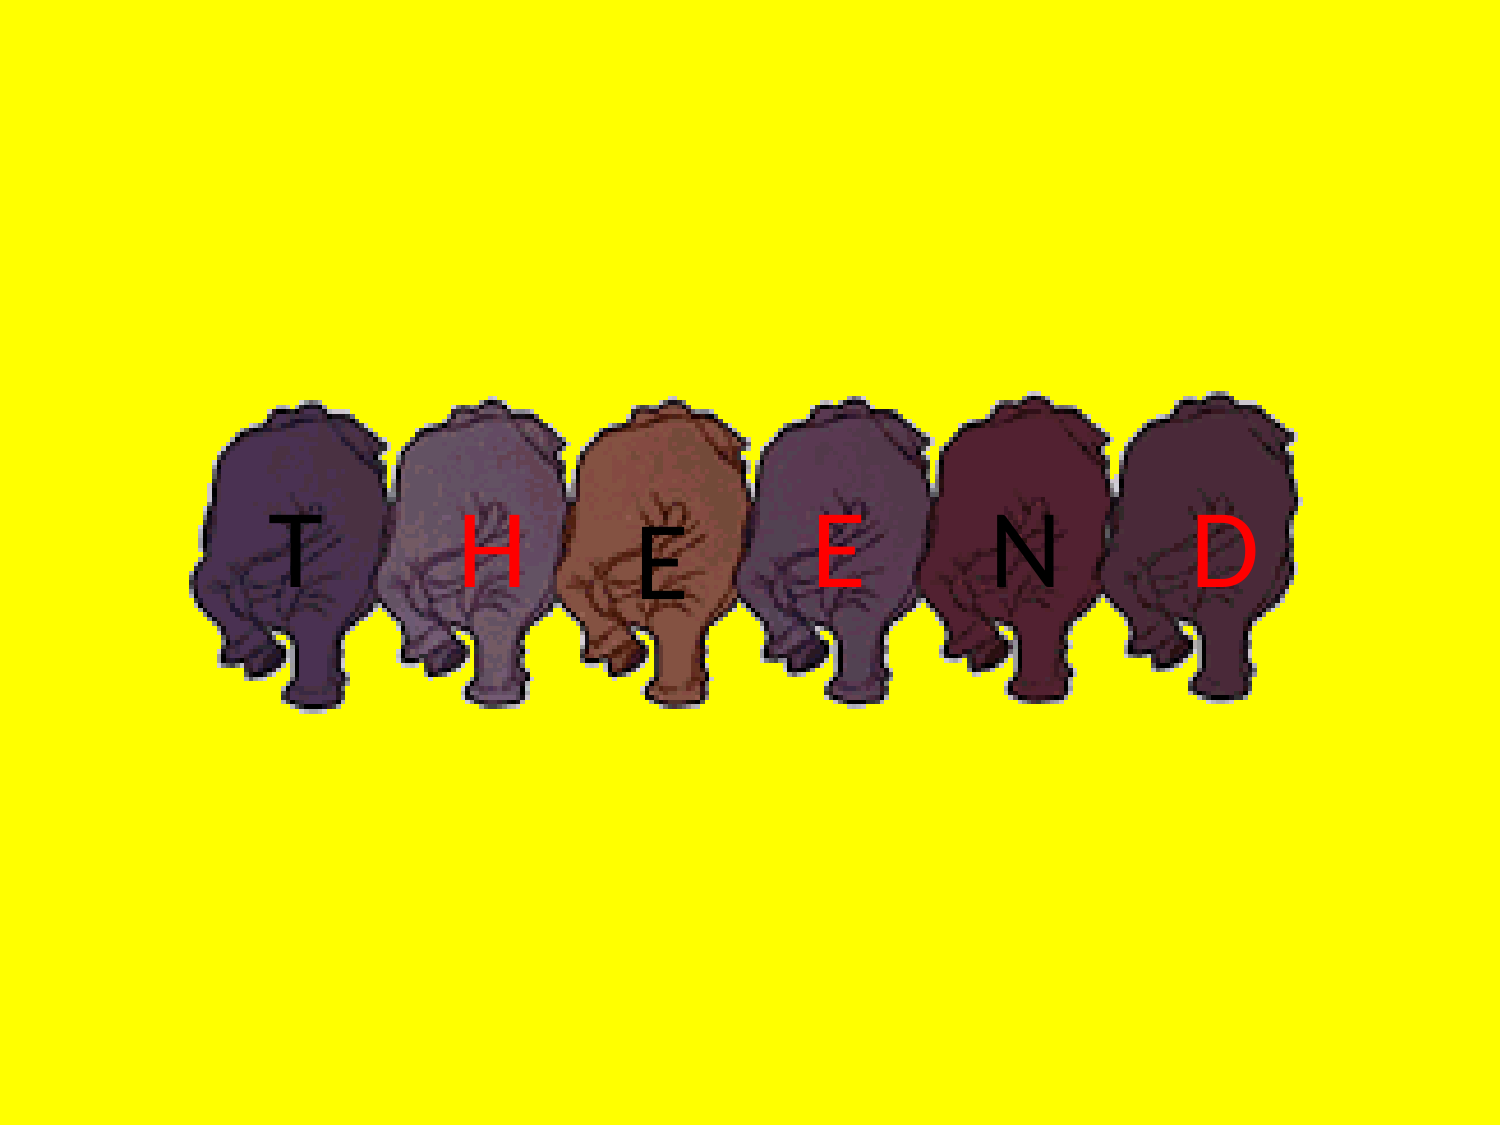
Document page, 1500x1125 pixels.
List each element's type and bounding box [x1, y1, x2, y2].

picture [170, 373, 1322, 729]
